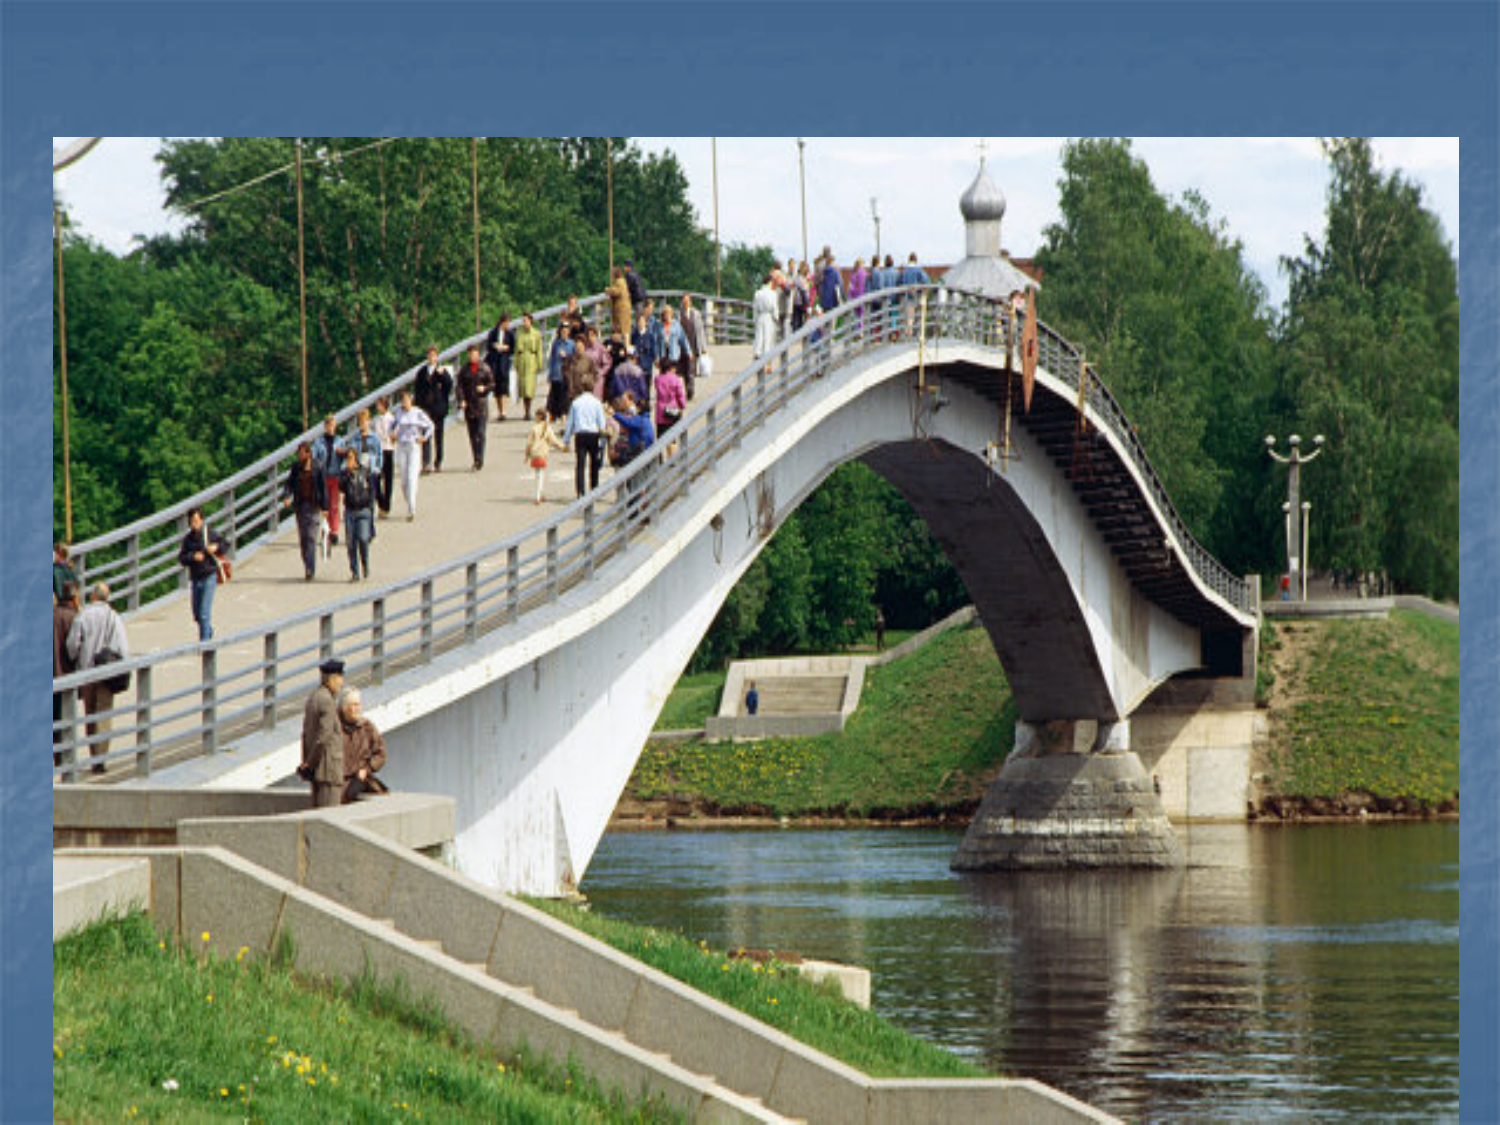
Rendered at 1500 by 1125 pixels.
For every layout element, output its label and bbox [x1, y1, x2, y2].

picture [52, 136, 1460, 1125]
